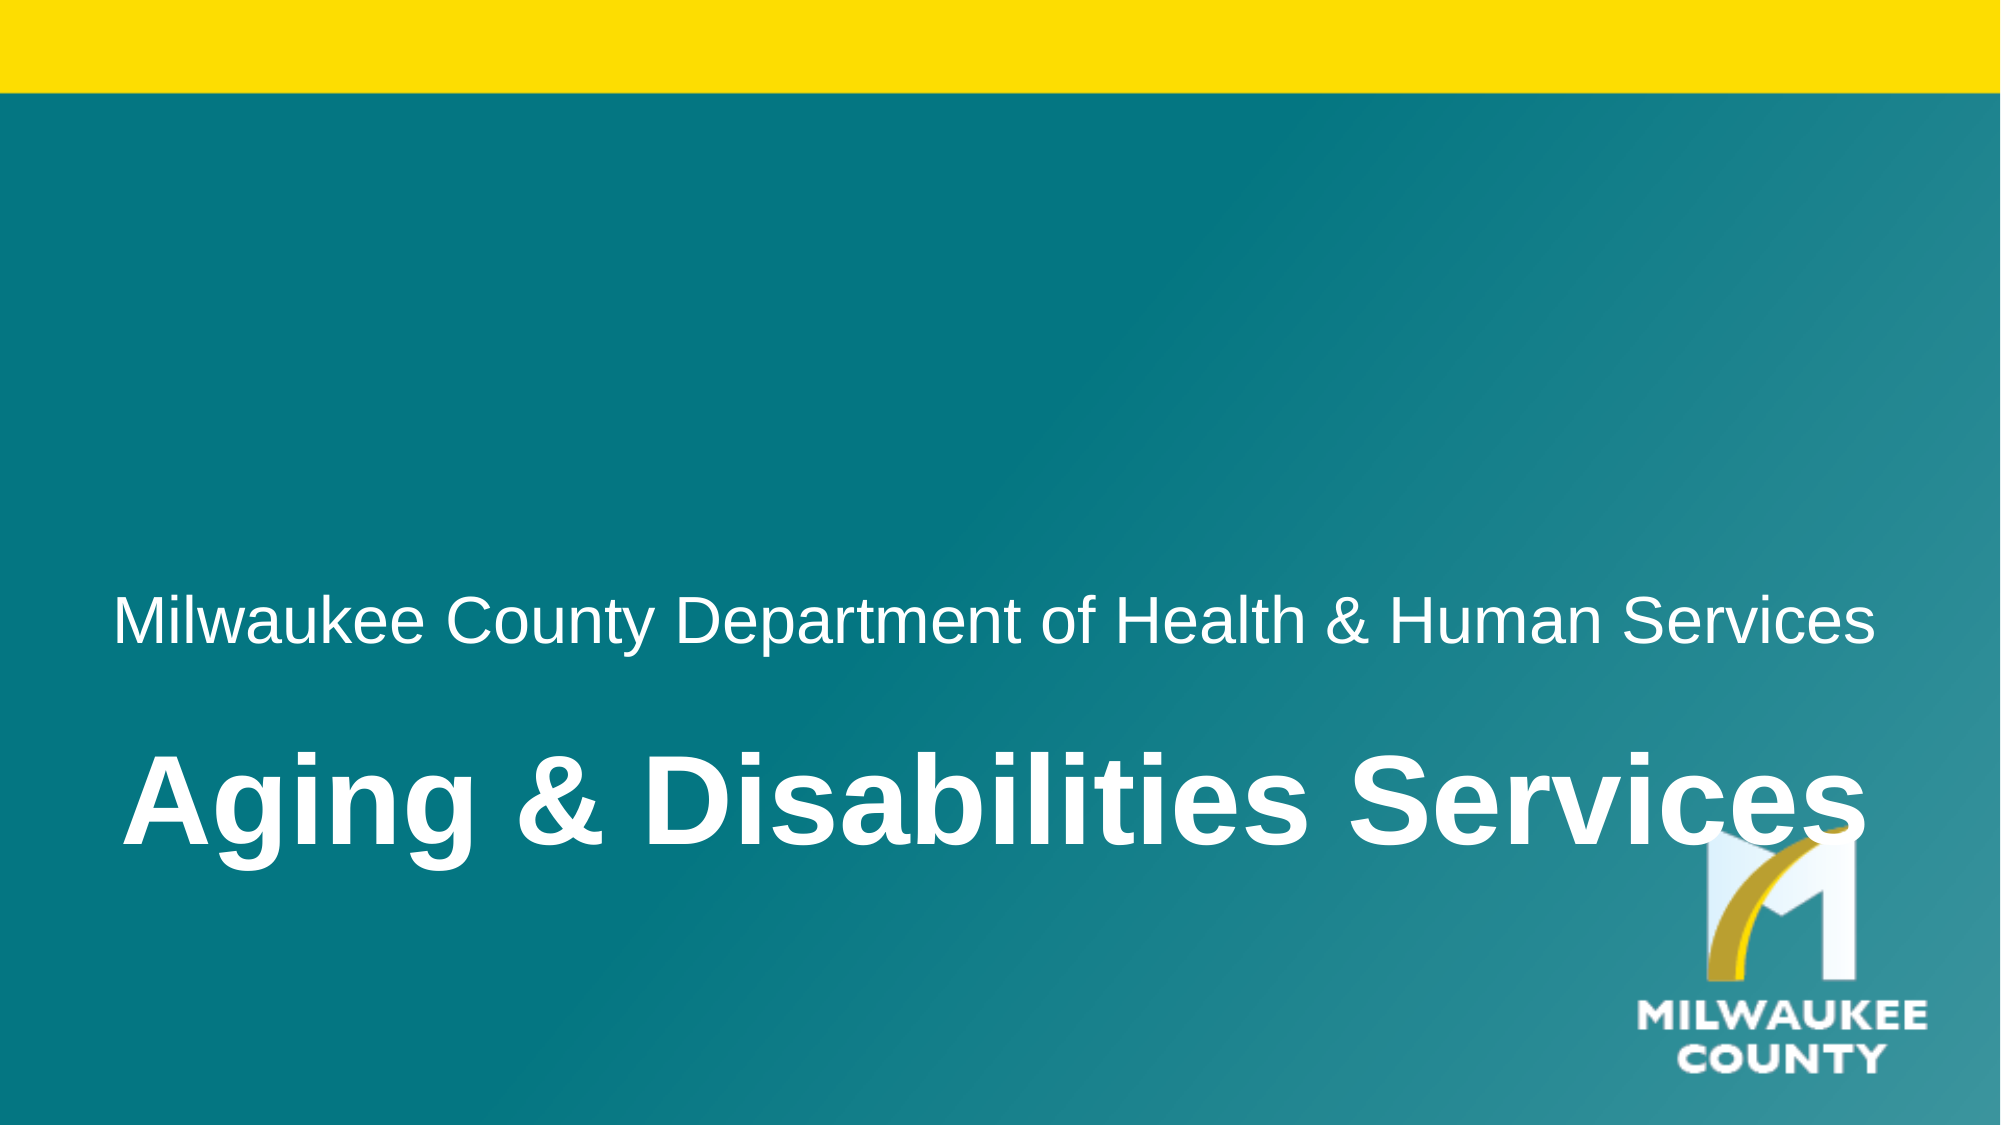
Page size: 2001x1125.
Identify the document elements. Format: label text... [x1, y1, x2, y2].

picture [0, 0, 2001, 1125]
title Milwaukee County Department of Health & Human Services Aging & Disabilities Services [92, 115, 1898, 963]
